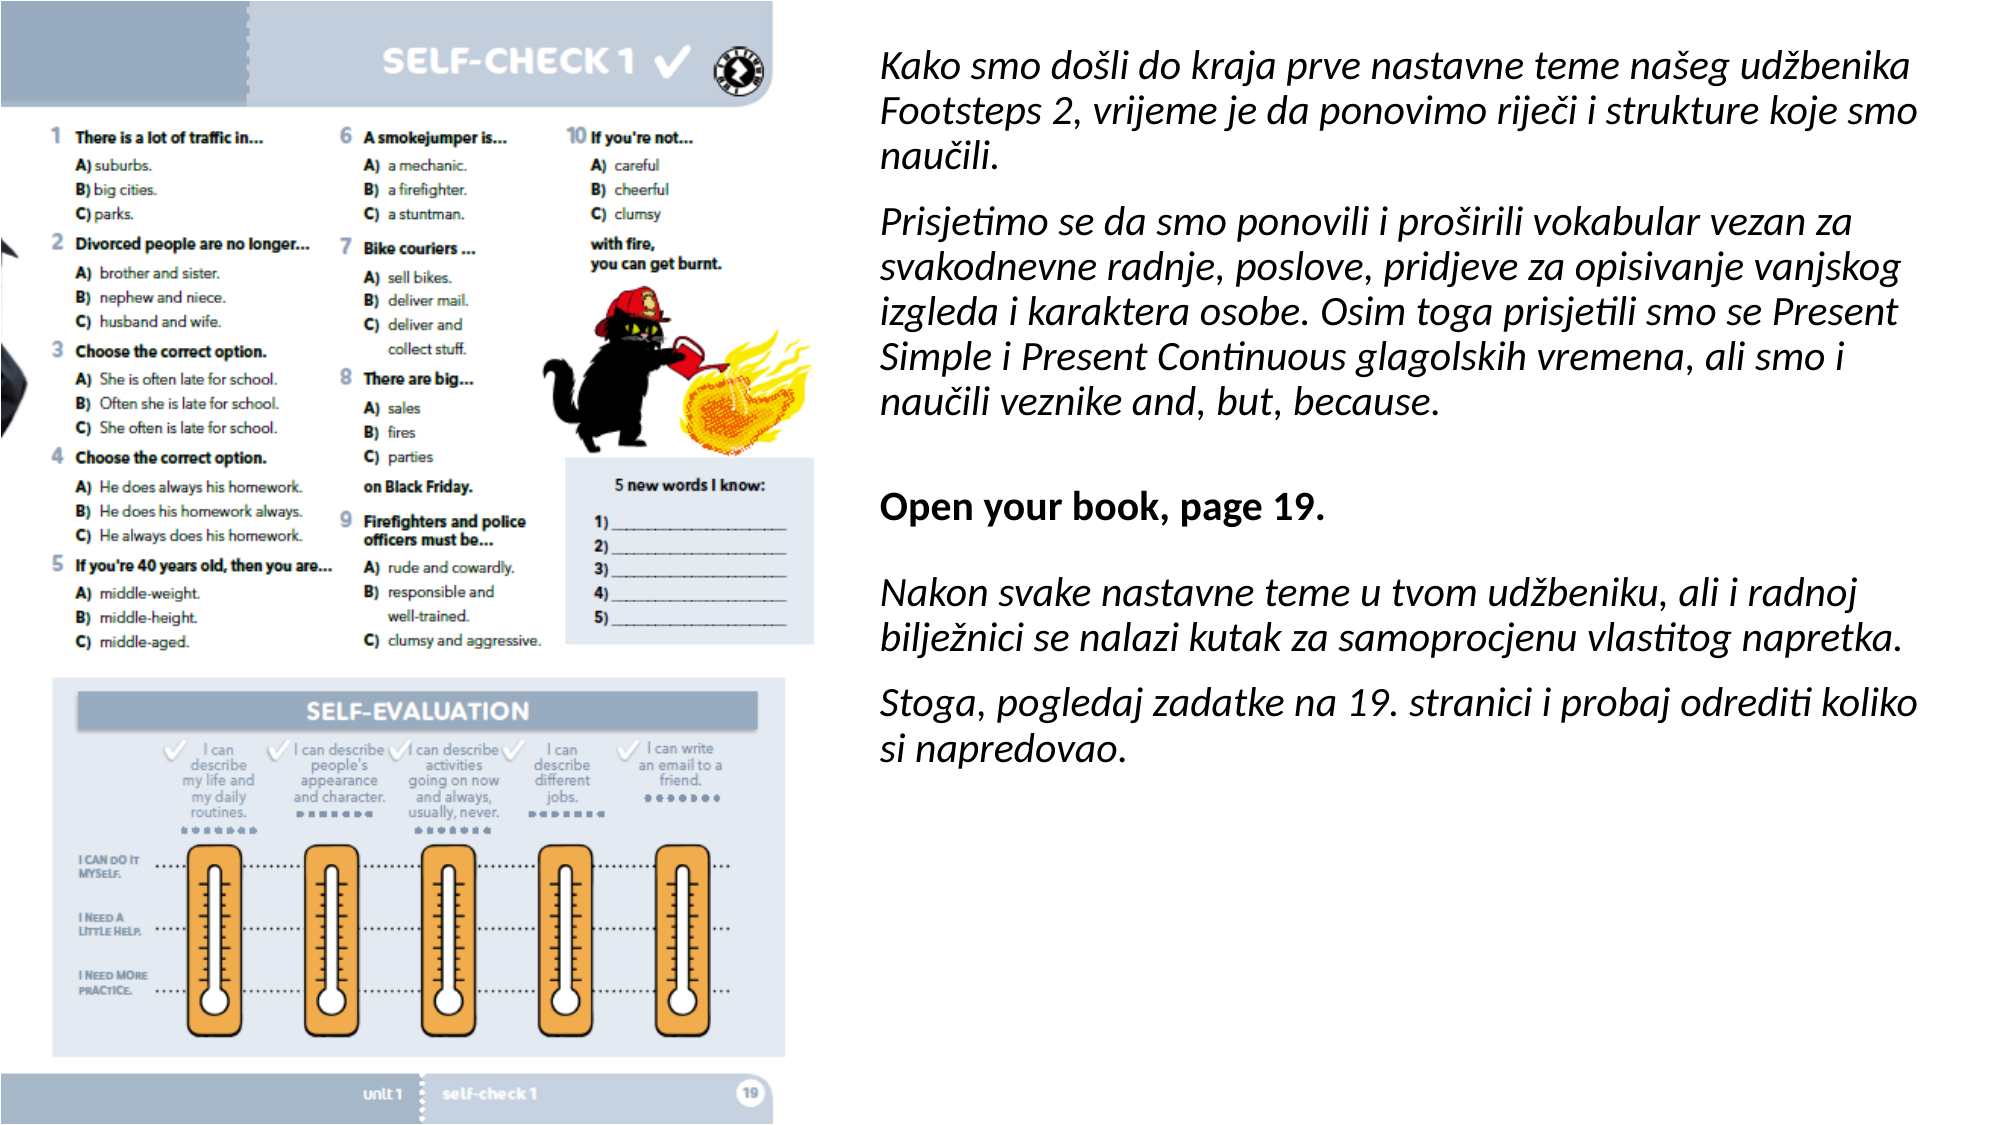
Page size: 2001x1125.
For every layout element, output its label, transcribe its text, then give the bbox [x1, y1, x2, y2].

text_box Kako smo došli do kraja prve nastavne teme našeg udžbenika Footsteps 2, vrijeme je da ponovimo riječi i strukture koje smo naučili. Prisjetimo se da smo ponovili i proširili vokabular vezan za svakodnevne radnje, poslove, pridjeve za opisivanje vanjskog izgleda i karaktera osobe. Osim toga prisjetili smo se Present Simple i Present Continuous glagolskih vremena, ali smo i naučili veznike and, but, because. [864, 36, 1940, 446]
list Open your book, page 19. [864, 476, 1853, 562]
text_box Nakon svake nastavne teme u tvom udžbeniku, ali i radnoj bilježnici se nalazi kutak za samoprocjenu vlastitog napretka. Stoga, pogledaj zadatke na 19. stranici i probaj odrediti koliko si napredovao. [864, 562, 1940, 972]
picture [1, 1, 840, 1124]
